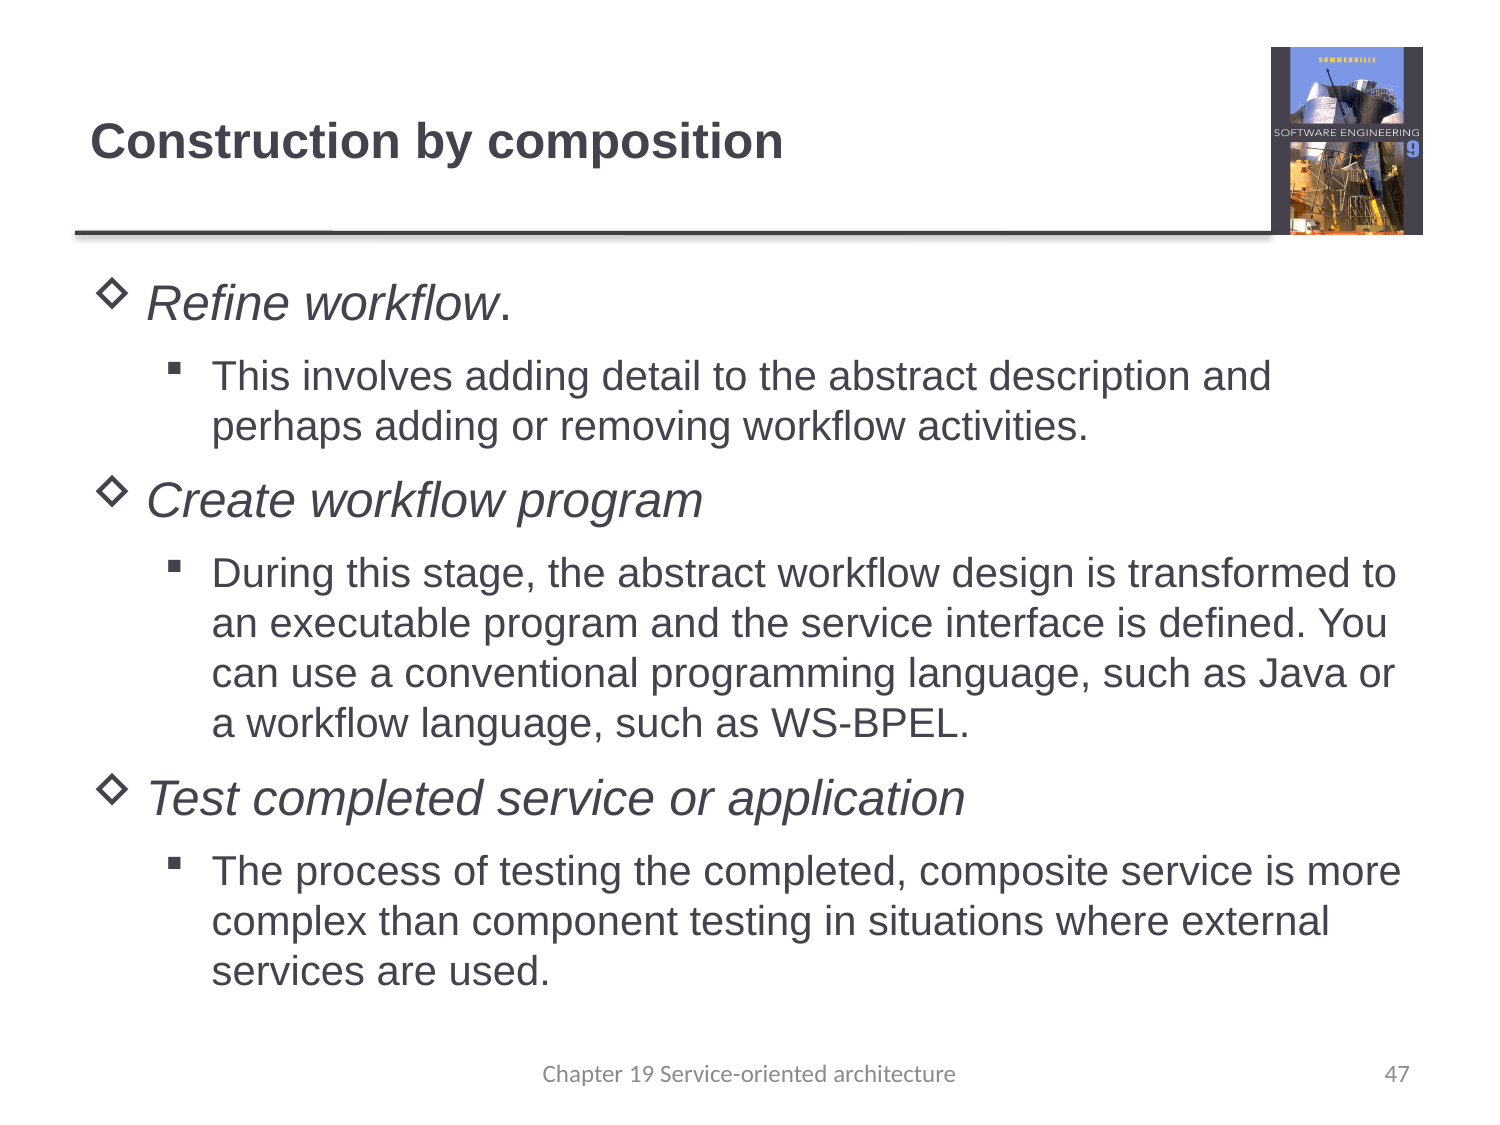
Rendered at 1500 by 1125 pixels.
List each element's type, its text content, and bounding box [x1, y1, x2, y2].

slide_number 47 [1074, 1042, 1425, 1103]
footer Chapter 19 Service-oriented architecture [512, 1042, 988, 1103]
picture [1272, 47, 1423, 235]
list Refine workflow. This involves adding detail to the abstract description and perhaps adding or removing workflow activities. Create workflow program During this stage, the abstract workflow design is transformed to an executable program and the service interface is defined. You can use a conventional programming language, such as Java or a workflow language, such as WS-BPEL. Test completed service or application The process of testing the completed, composite service is more complex than component testing in situations where external services are used. [75, 262, 1425, 1005]
title Construction by composition [74, 44, 1272, 233]
